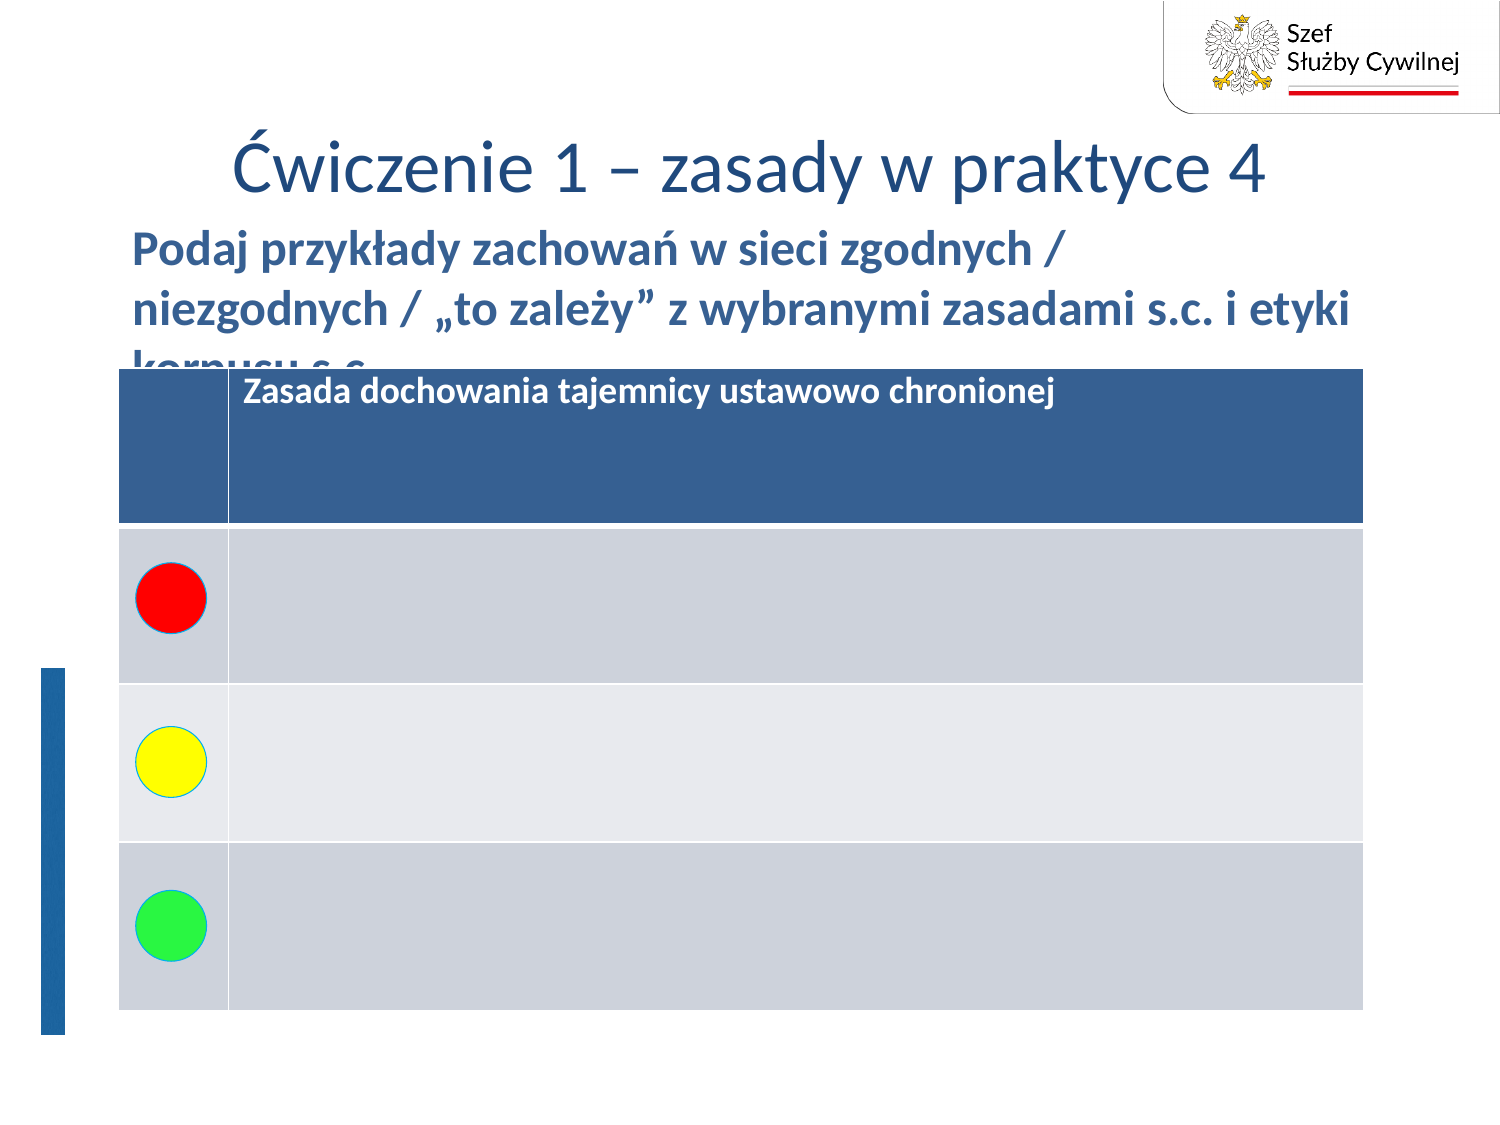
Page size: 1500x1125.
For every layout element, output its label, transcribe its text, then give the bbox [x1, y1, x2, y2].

table_cell [119, 529, 228, 683]
text_box [133, 888, 209, 964]
table_header [119, 369, 228, 523]
table_cell [229, 843, 1363, 1010]
picture [41, 668, 65, 1035]
table_cell [229, 685, 1363, 841]
table_cell [119, 685, 228, 841]
text_box [133, 724, 209, 800]
title Ćwiczenie 1 – zasady w praktyce 4 [100, 110, 1400, 235]
table_cell [229, 529, 1363, 683]
table_header Zasada dochowania tajemnicy ustawowo chronionej [229, 369, 1363, 523]
table_cell [119, 843, 228, 1010]
text_box Podaj przykłady zachowań w sieci zgodnych / niezgodnych / „to zależy” z wybranymi zasadami s.c. i etyki korpusu s.c. [117, 208, 1382, 403]
text_box [133, 560, 209, 636]
picture [1163, 0, 1500, 114]
